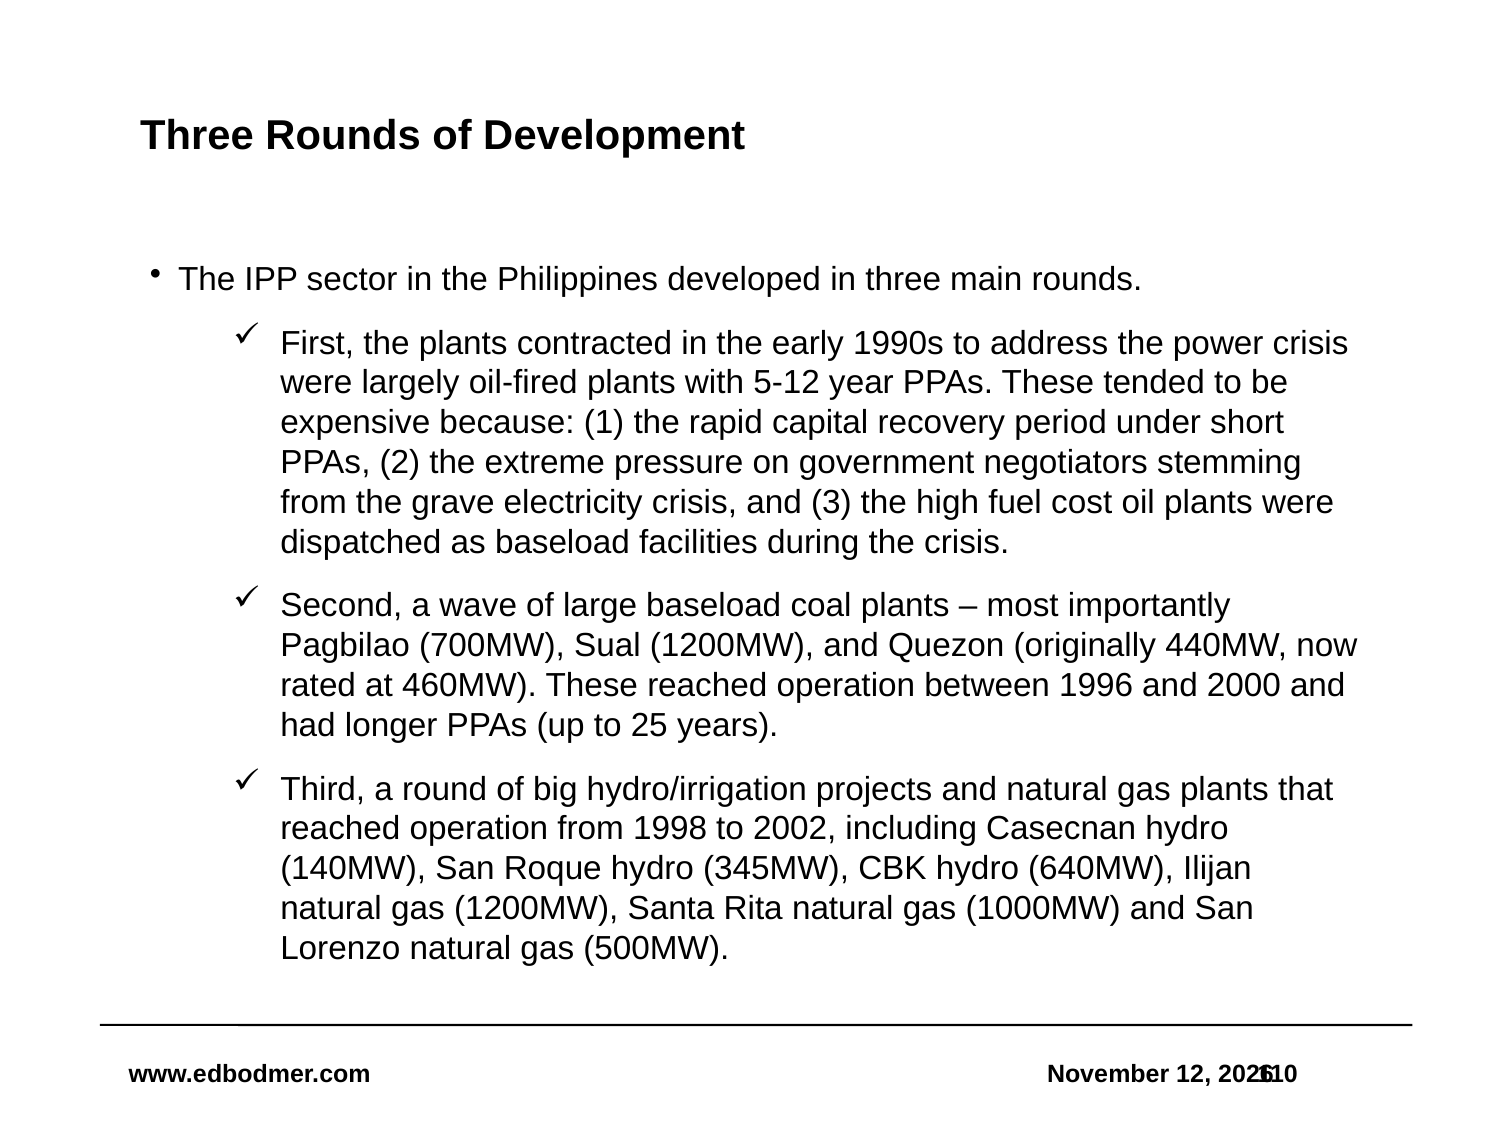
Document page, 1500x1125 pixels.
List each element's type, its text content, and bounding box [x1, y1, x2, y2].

list The IPP sector in the Philippines developed in three main rounds. First, the plants contracted in the early 1990s to address the power crisis were largely oil-fired plants with 5-12 year PPAs. These tended to be expensive because: (1) the rapid capital recovery period under short PPAs, (2) the extreme pressure on government negotiators stemming from the grave electricity crisis, and (3) the high fuel cost oil plants were dispatched as baseload facilities during the crisis. Second, a wave of large baseload coal plants – most importantly Pagbilao (700MW), Sual (1200MW), and Quezon (originally 440MW, now rated at 460MW). These reached operation between 1996 and 2000 and had longer PPAs (up to 25 years). Third, a round of big hydro/irrigation projects and natural gas plants that reached operation from 1998 to 2002, including Casecnan hydro (140MW), San Roque hydro (345MW), CBK hydro (640MW), Ilijan natural gas (1200MW), Santa Rita natural gas (1000MW) and San Lorenzo natural gas (500MW). [124, 249, 1376, 1001]
title Three Rounds of Development [124, 99, 1288, 226]
